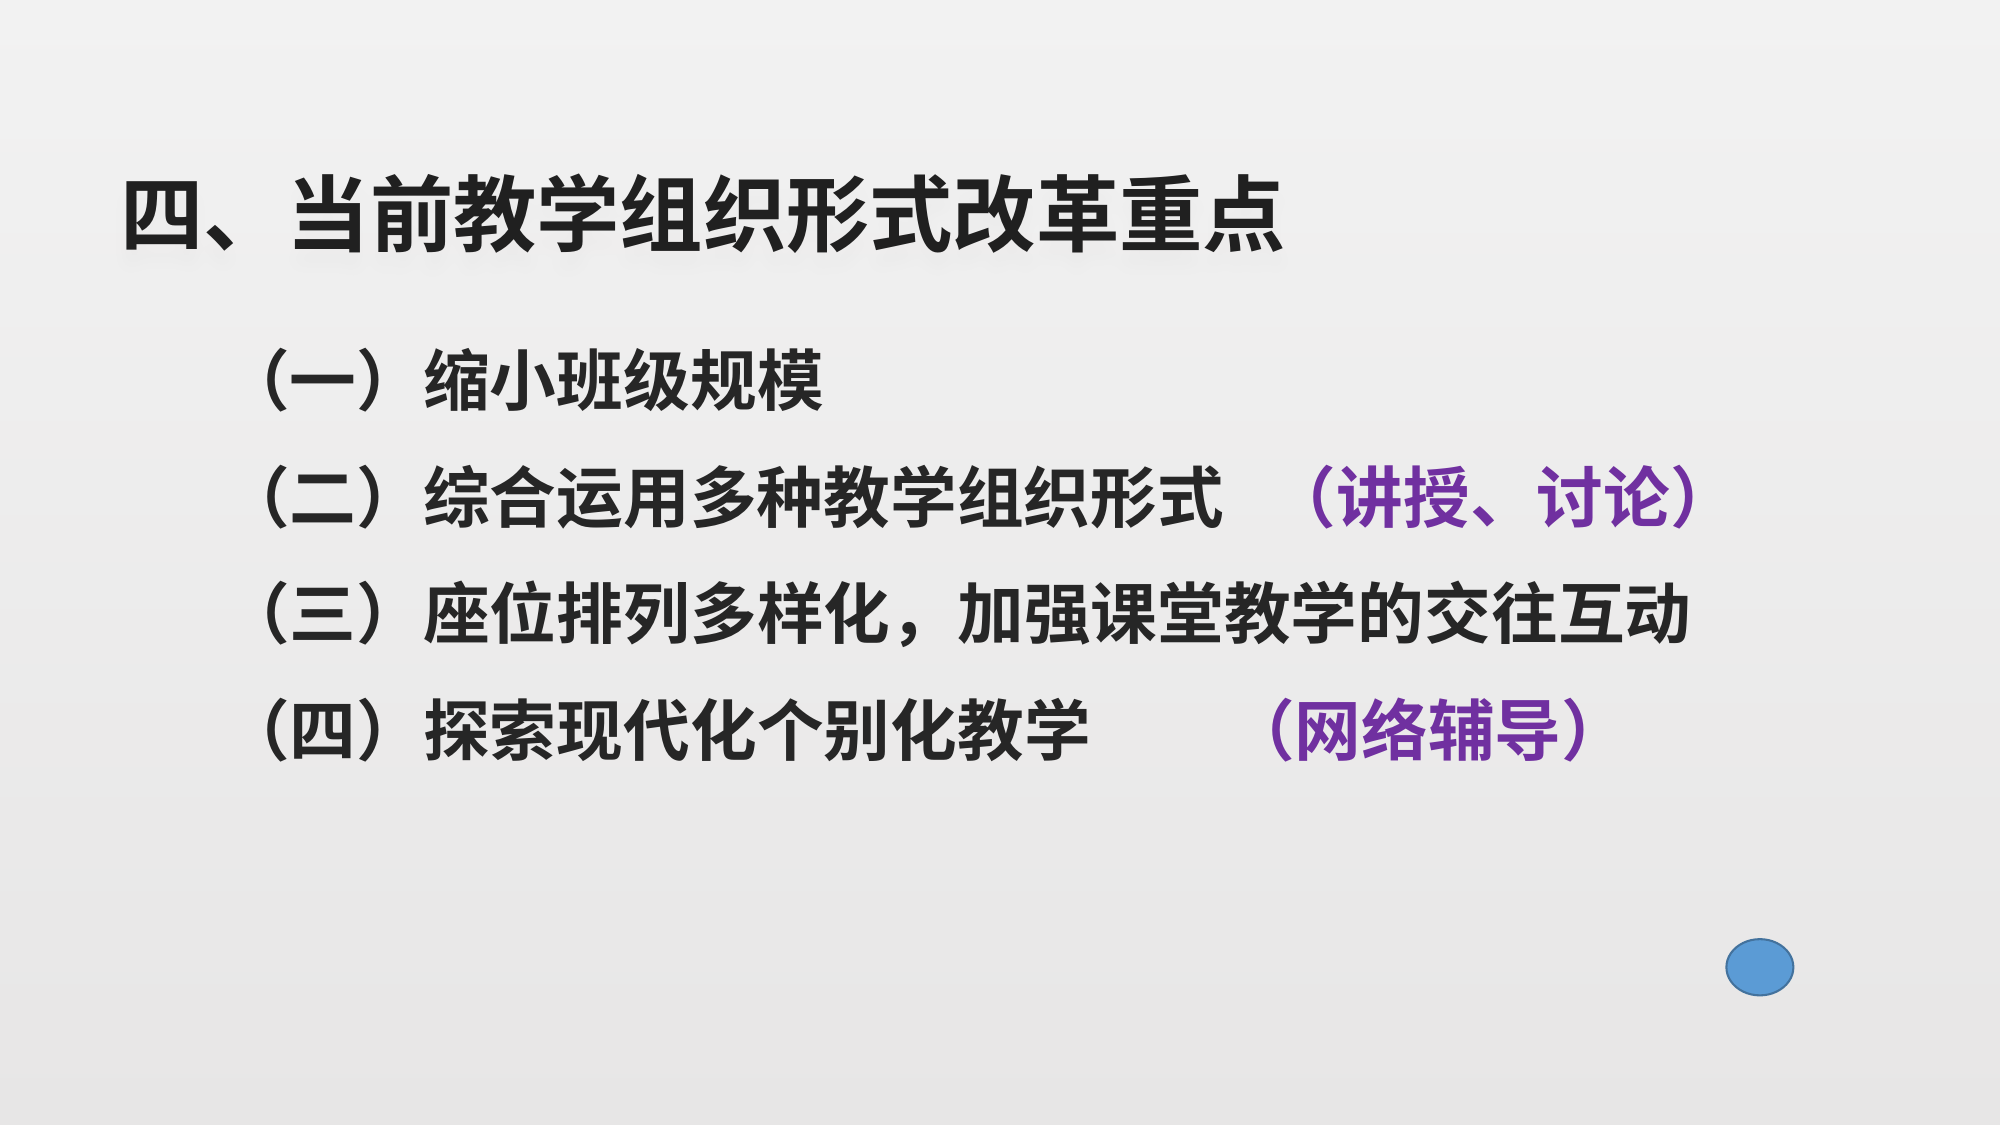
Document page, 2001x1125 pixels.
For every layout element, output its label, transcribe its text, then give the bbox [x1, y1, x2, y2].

title 四、当前教学组织形式改革重点 [100, 124, 1900, 312]
text_box [1725, 938, 1795, 997]
list （一）缩小班级规模 （二）综合运用多种教学组织形式 （讲授、讨论） （三）座位排列多样化，加强课堂教学的交往互动 （四）探索现代化个别化教学 （网络辅导） [203, 312, 1797, 1055]
